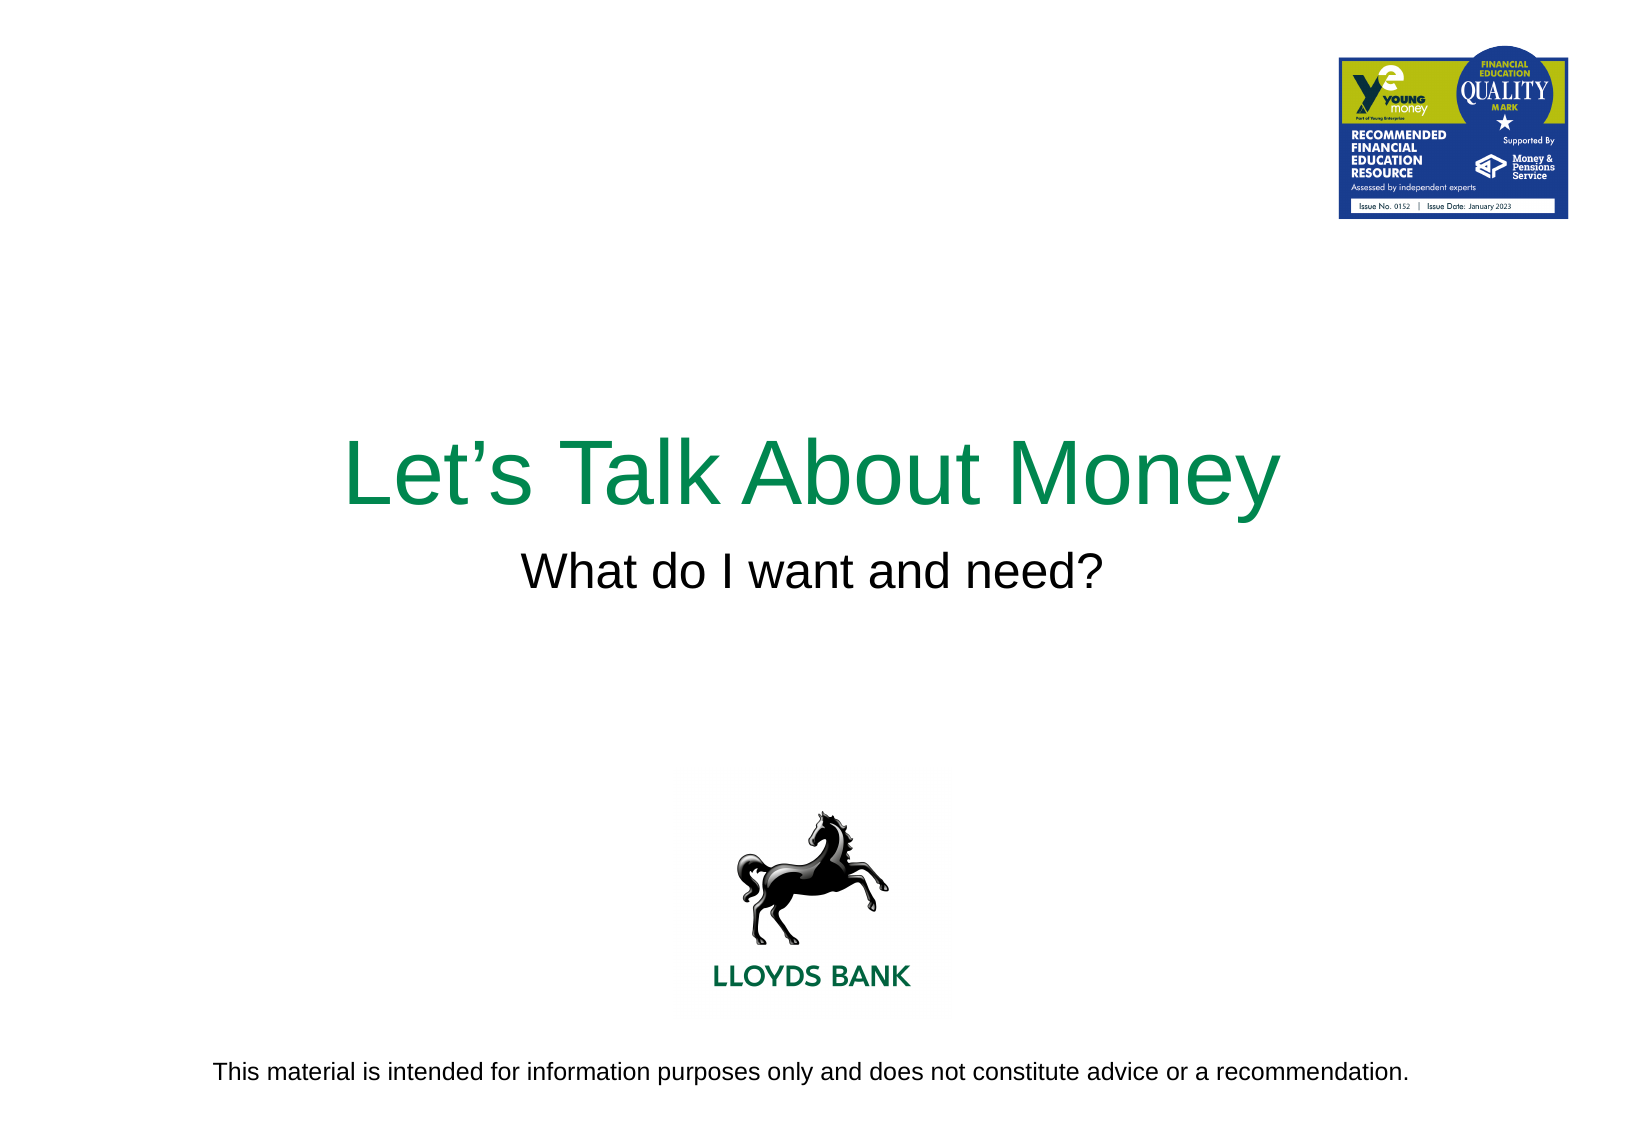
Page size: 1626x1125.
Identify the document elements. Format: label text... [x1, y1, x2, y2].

title What do I want and need? [0, 531, 1625, 594]
picture [1331, 41, 1573, 224]
text_box This material is intended for information purposes only and does not constitute advice or a recommendation. [0, 1055, 1625, 1086]
picture [673, 767, 952, 1019]
text_box Let’s Talk About Money [0, 413, 1625, 524]
